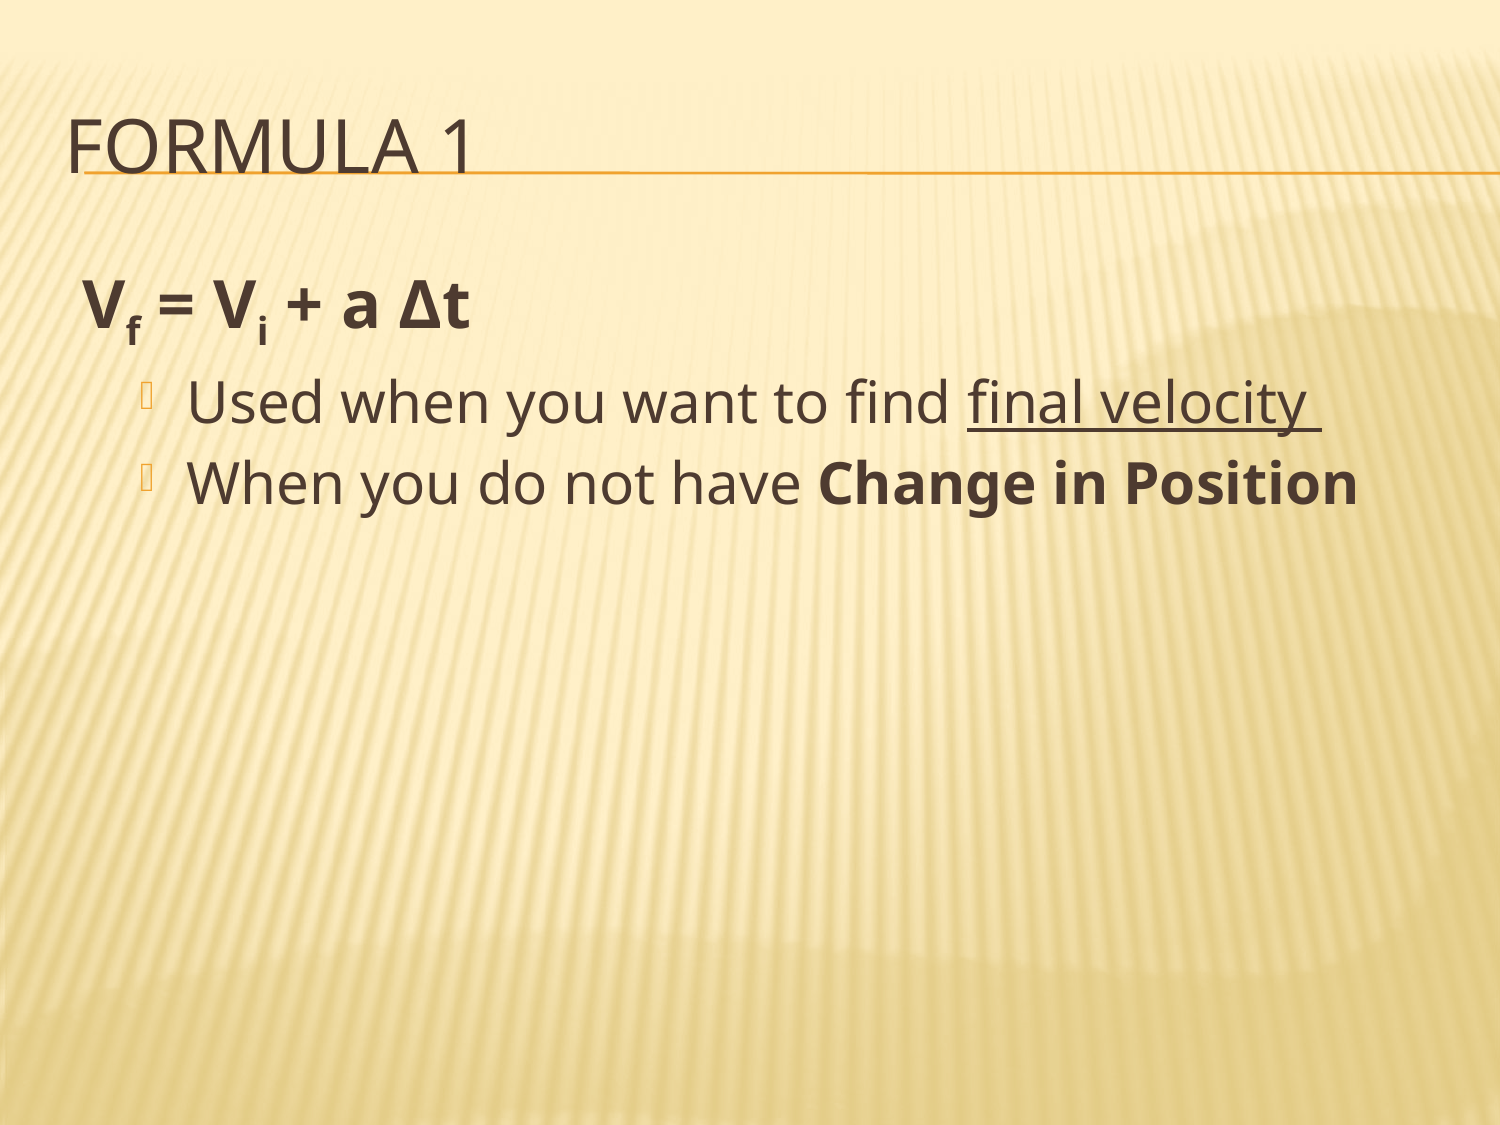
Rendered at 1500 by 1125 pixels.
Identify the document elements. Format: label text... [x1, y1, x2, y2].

title Formula 1 [50, 75, 1475, 213]
list Vf = Vi + a Δt Used when you want to find final velocity When you do not have Change in Position [50, 254, 1475, 998]
